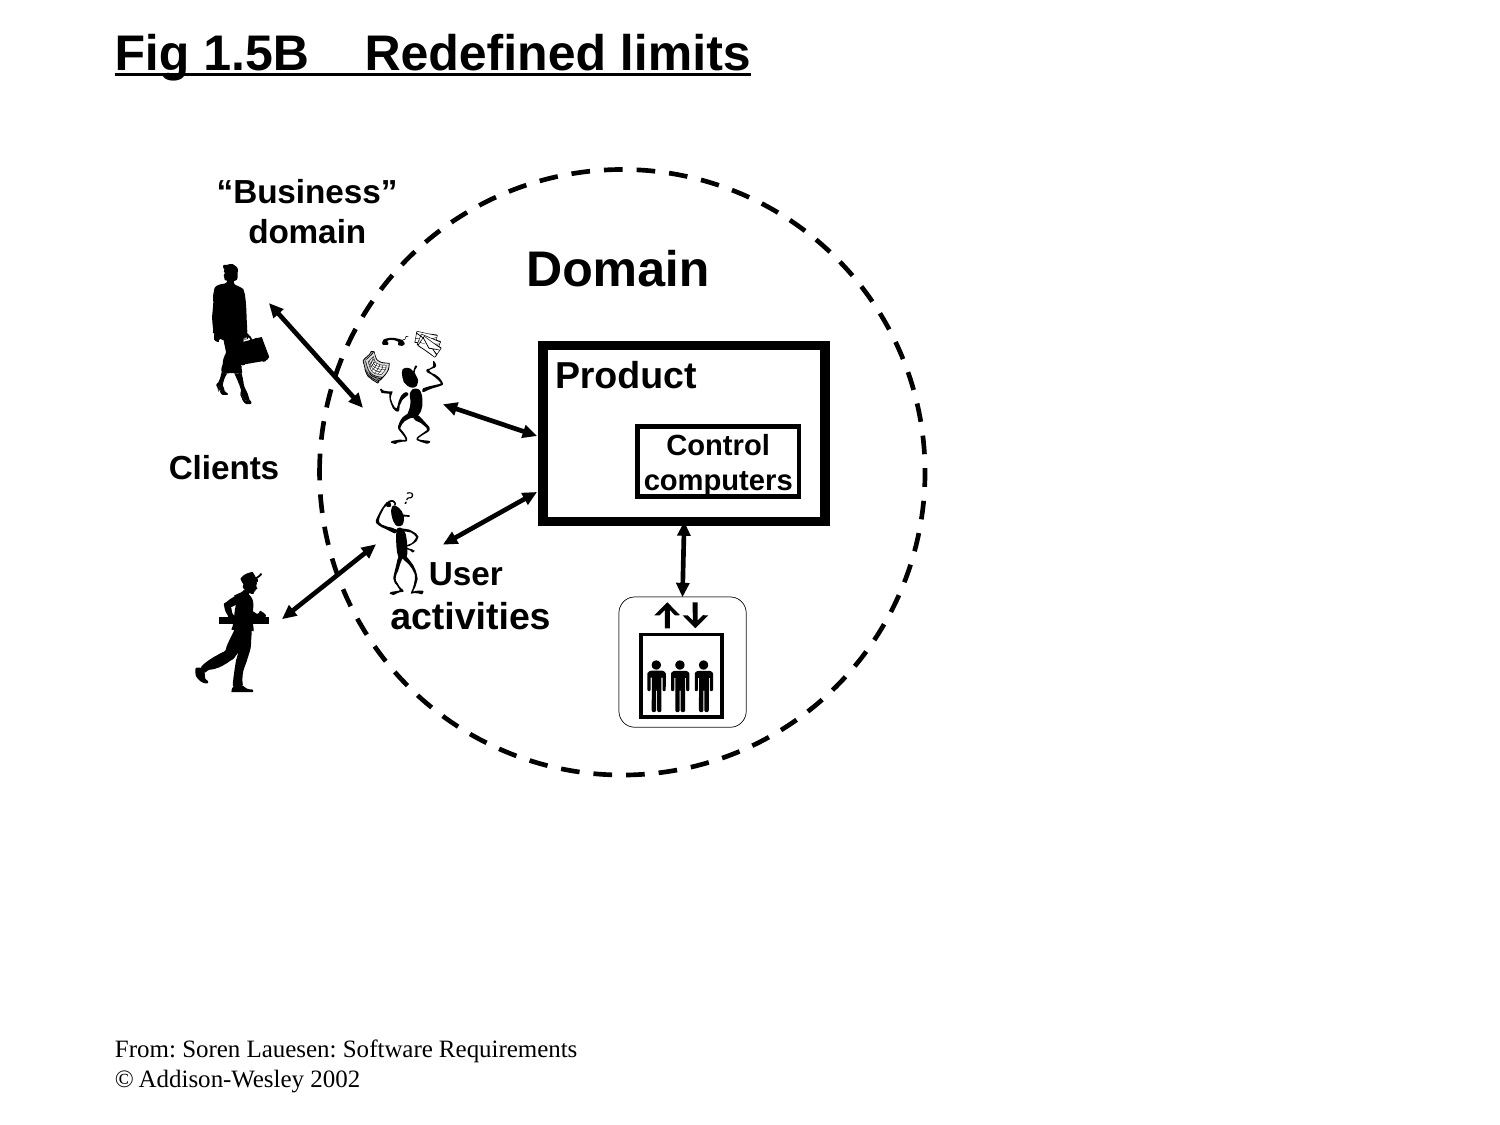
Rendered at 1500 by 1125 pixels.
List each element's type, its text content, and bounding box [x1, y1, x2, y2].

text_box [444, 402, 537, 438]
text_box Domain [511, 228, 725, 304]
text_box Fig 1.5B Redefined limits [99, 12, 1085, 88]
text_box Product [543, 345, 826, 522]
text_box [443, 492, 537, 545]
text_box [270, 303, 362, 408]
slide_number From: Soren Lauesen: Software Requirements © Addison-Wesley 2002 [99, 1025, 875, 1100]
picture [618, 596, 747, 728]
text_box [375, 492, 424, 595]
picture [211, 263, 270, 405]
text_box [319, 169, 926, 776]
text_box Control computers [637, 426, 799, 497]
picture [195, 571, 270, 693]
text_box “Business” domain [201, 162, 413, 258]
text_box User activities [375, 544, 566, 645]
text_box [362, 330, 444, 444]
text_box Clients [153, 439, 295, 495]
text_box [282, 544, 375, 619]
